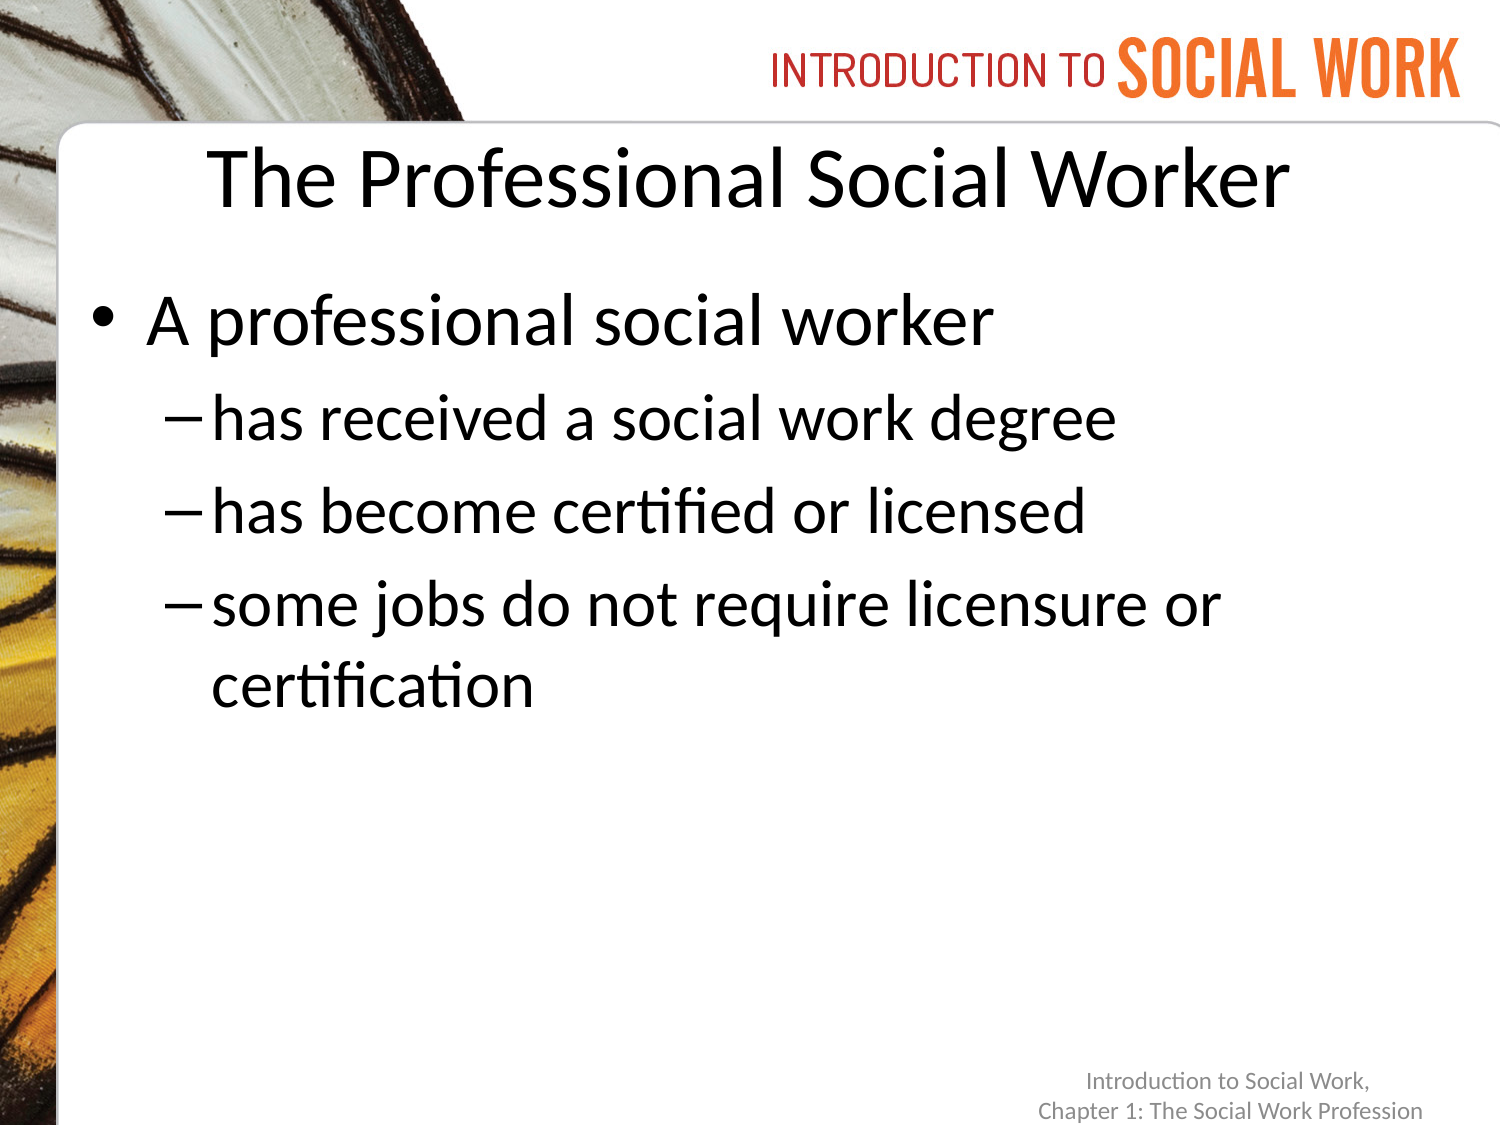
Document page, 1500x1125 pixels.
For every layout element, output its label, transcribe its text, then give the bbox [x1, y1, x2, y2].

picture [0, 0, 1500, 1125]
footer Introduction to Social Work, Chapter 1: The Social Work Profession [987, 1065, 1475, 1125]
title The Professional Social Worker [75, 112, 1425, 233]
list A professional social worker has received a social work degree has become certified or licensed some jobs do not require licensure or certification [75, 262, 1425, 1005]
